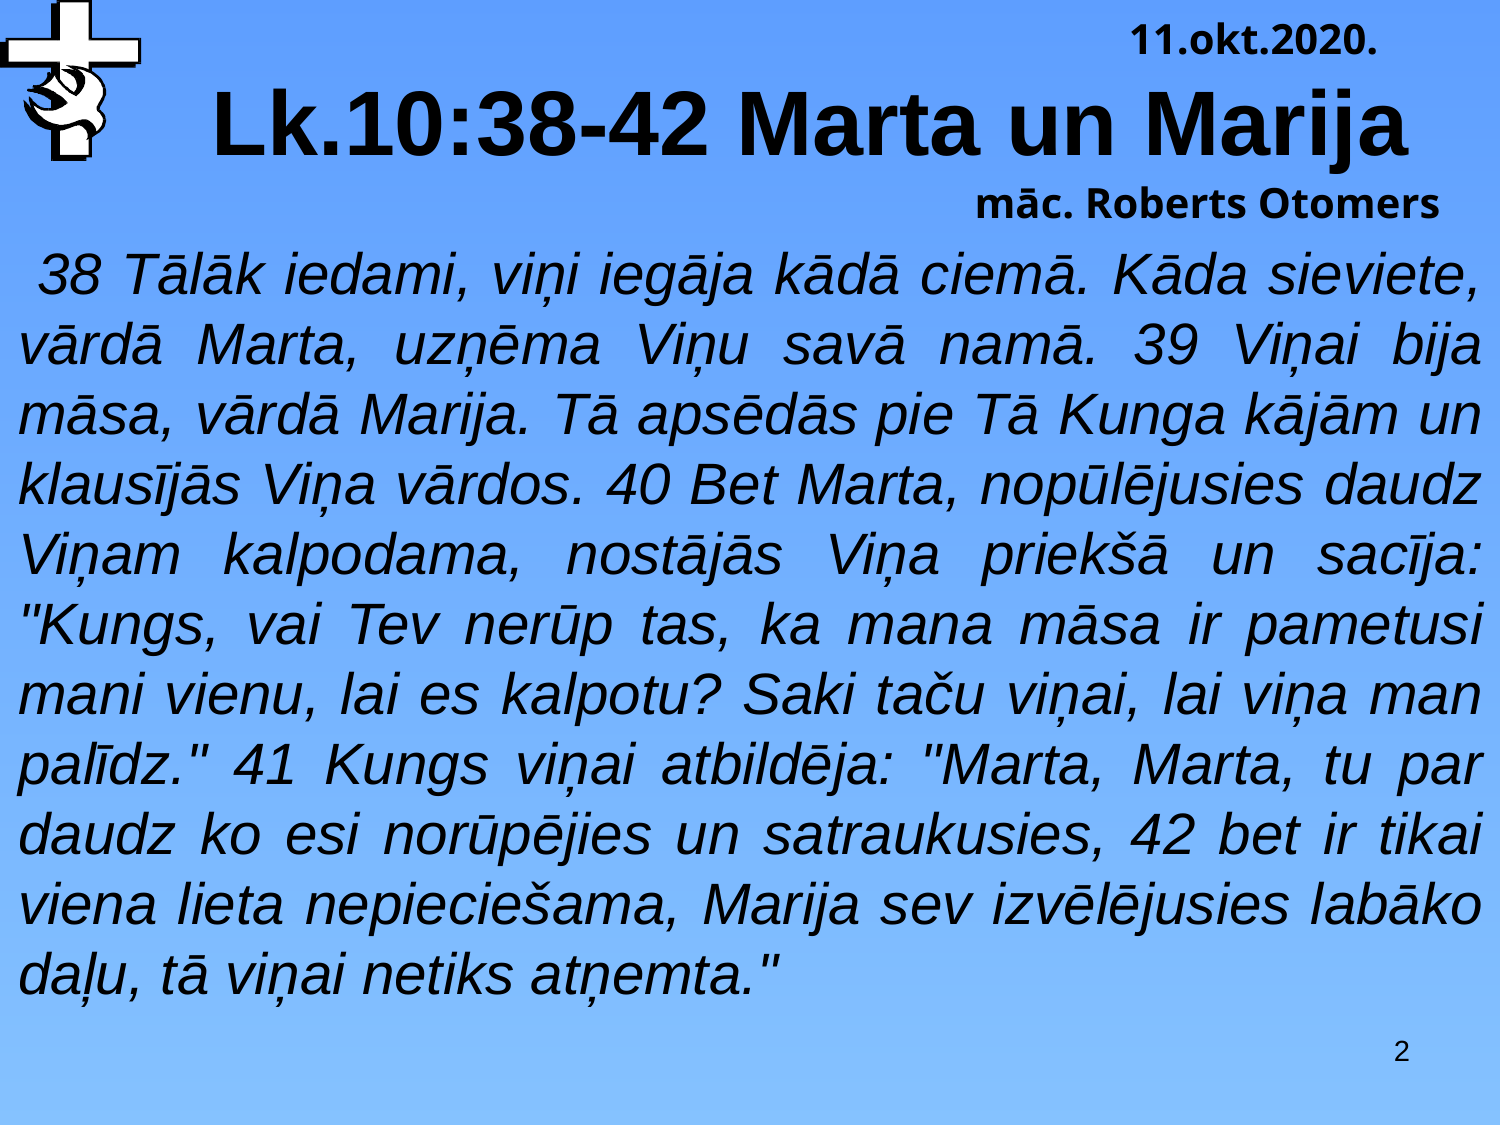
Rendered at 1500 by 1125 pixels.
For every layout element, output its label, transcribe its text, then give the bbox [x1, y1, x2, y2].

picture [0, 0, 142, 162]
text_box [53, 101, 1404, 239]
text_box 11.okt.2020. [1007, 5, 1500, 70]
title Lk.10:38-42 Marta un Marija [146, 49, 1486, 169]
text_box māc. Roberts Otomers [915, 169, 1500, 234]
list 38 Tālāk iedami, viņi iegāja kādā ciemā. Kāda sieviete, vārdā Marta, uzņēma Viņu savā namā. 39 Viņai bija māsa, vārdā Marija. Tā apsēdās pie Tā Kunga kājām un klausījās Viņa vārdos. 40 Bet Marta, nopūlējusies daudz Viņam kalpodama, nostājās Viņa priekšā un sacīja: "Kungs, vai Tev nerūp tas, ka mana māsa ir pametusi mani vienu, lai es kalpotu? Saki taču viņai, lai viņa man palīdz." 41 Kungs viņai atbildēja: "Marta, Marta, tu par daudz ko esi norūpējies un satraukusies, 42 bet ir tikai viena lieta nepieciešama, Marija sev izvēlējusies labāko daļu, tā viņai netiks atņemta." [0, 228, 1500, 423]
slide_number 2 [1074, 1024, 1426, 1103]
